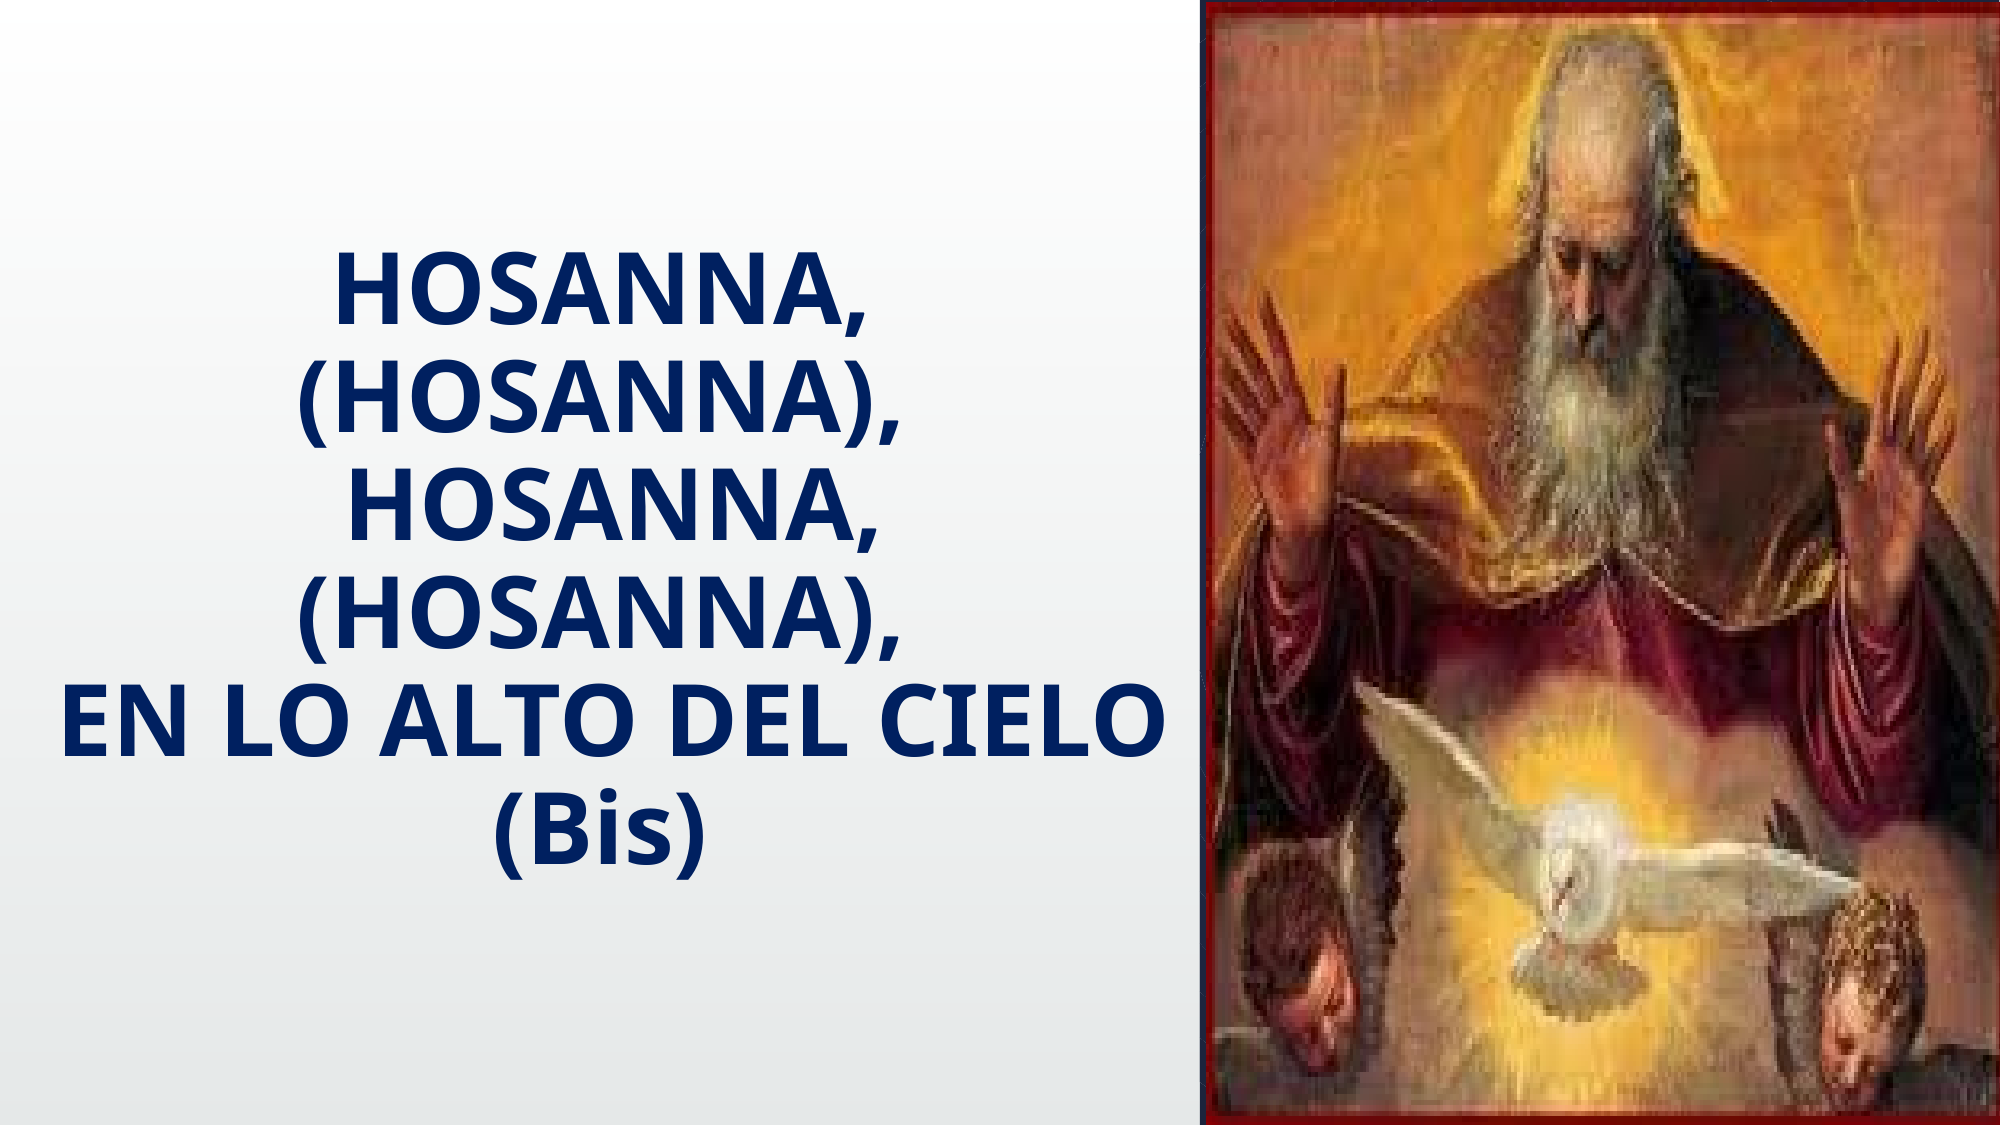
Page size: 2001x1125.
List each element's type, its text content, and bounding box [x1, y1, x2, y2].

picture [1200, 2, 2000, 1125]
title HOSANNA, (HOSANNA), HOSANNA, (HOSANNA), EN LO ALTO DEL CIELO (Bis) [0, 0, 1201, 1125]
